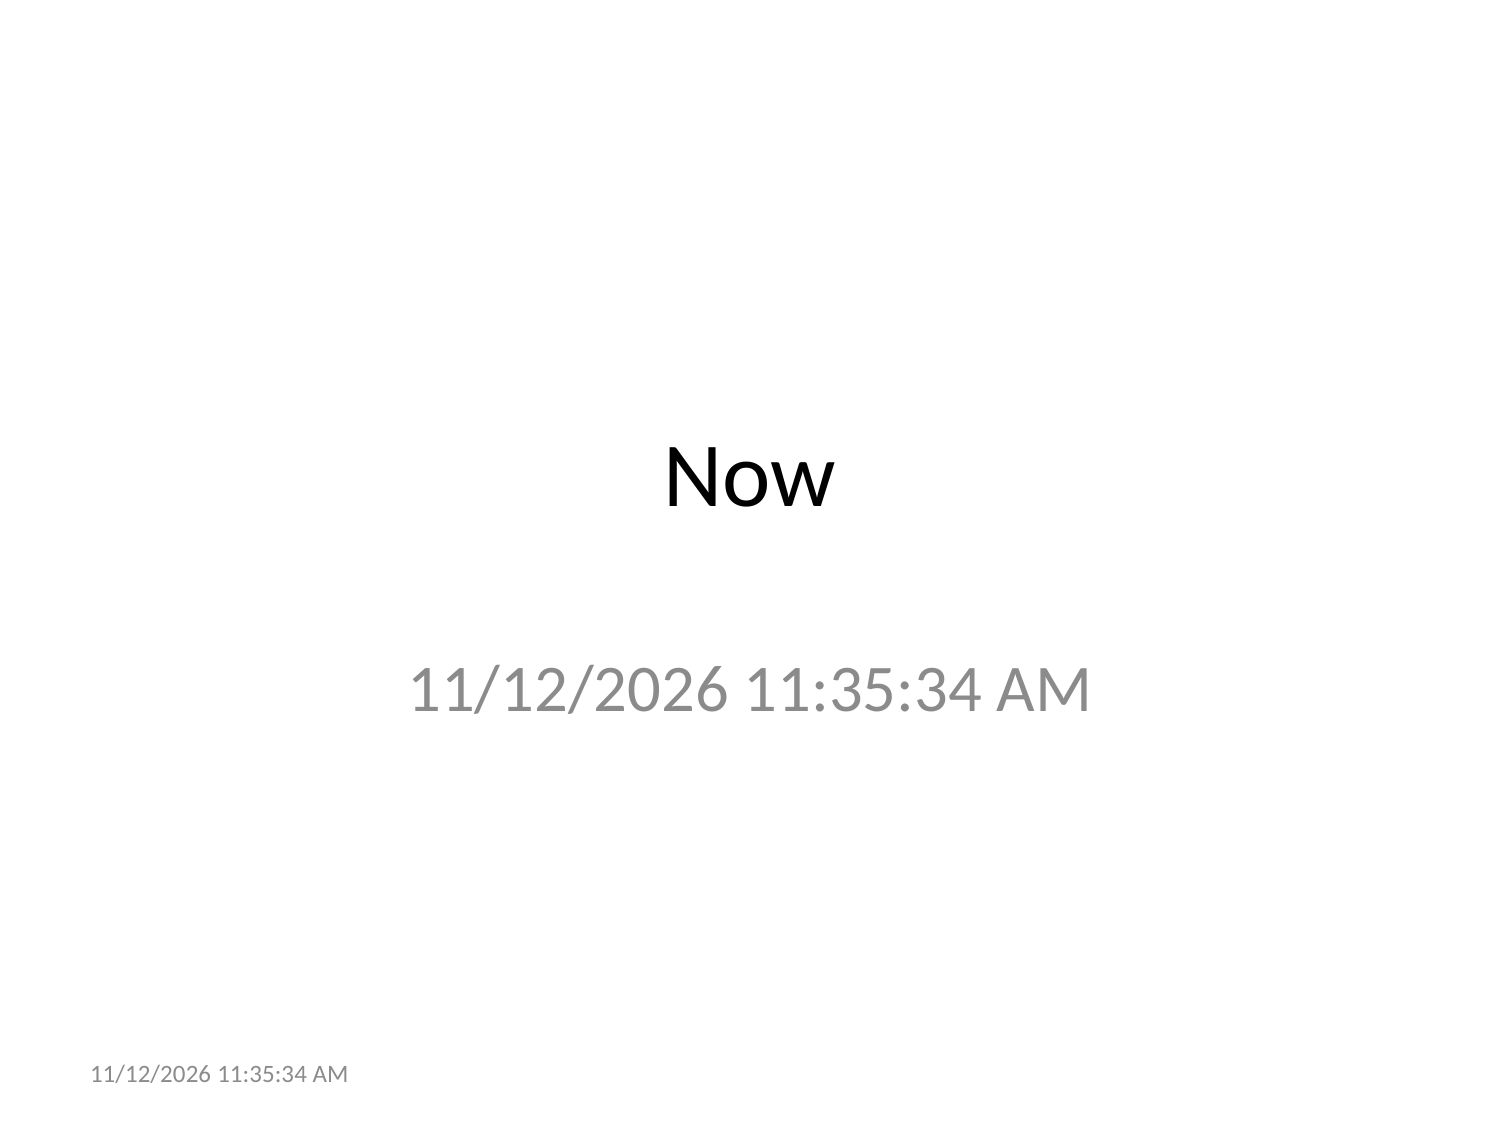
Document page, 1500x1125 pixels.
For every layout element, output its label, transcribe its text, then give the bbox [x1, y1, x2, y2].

title Now [112, 349, 1388, 591]
subtitle 2011-12-19 10:20:04 AM [225, 637, 1275, 925]
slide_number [75, 1042, 425, 1103]
